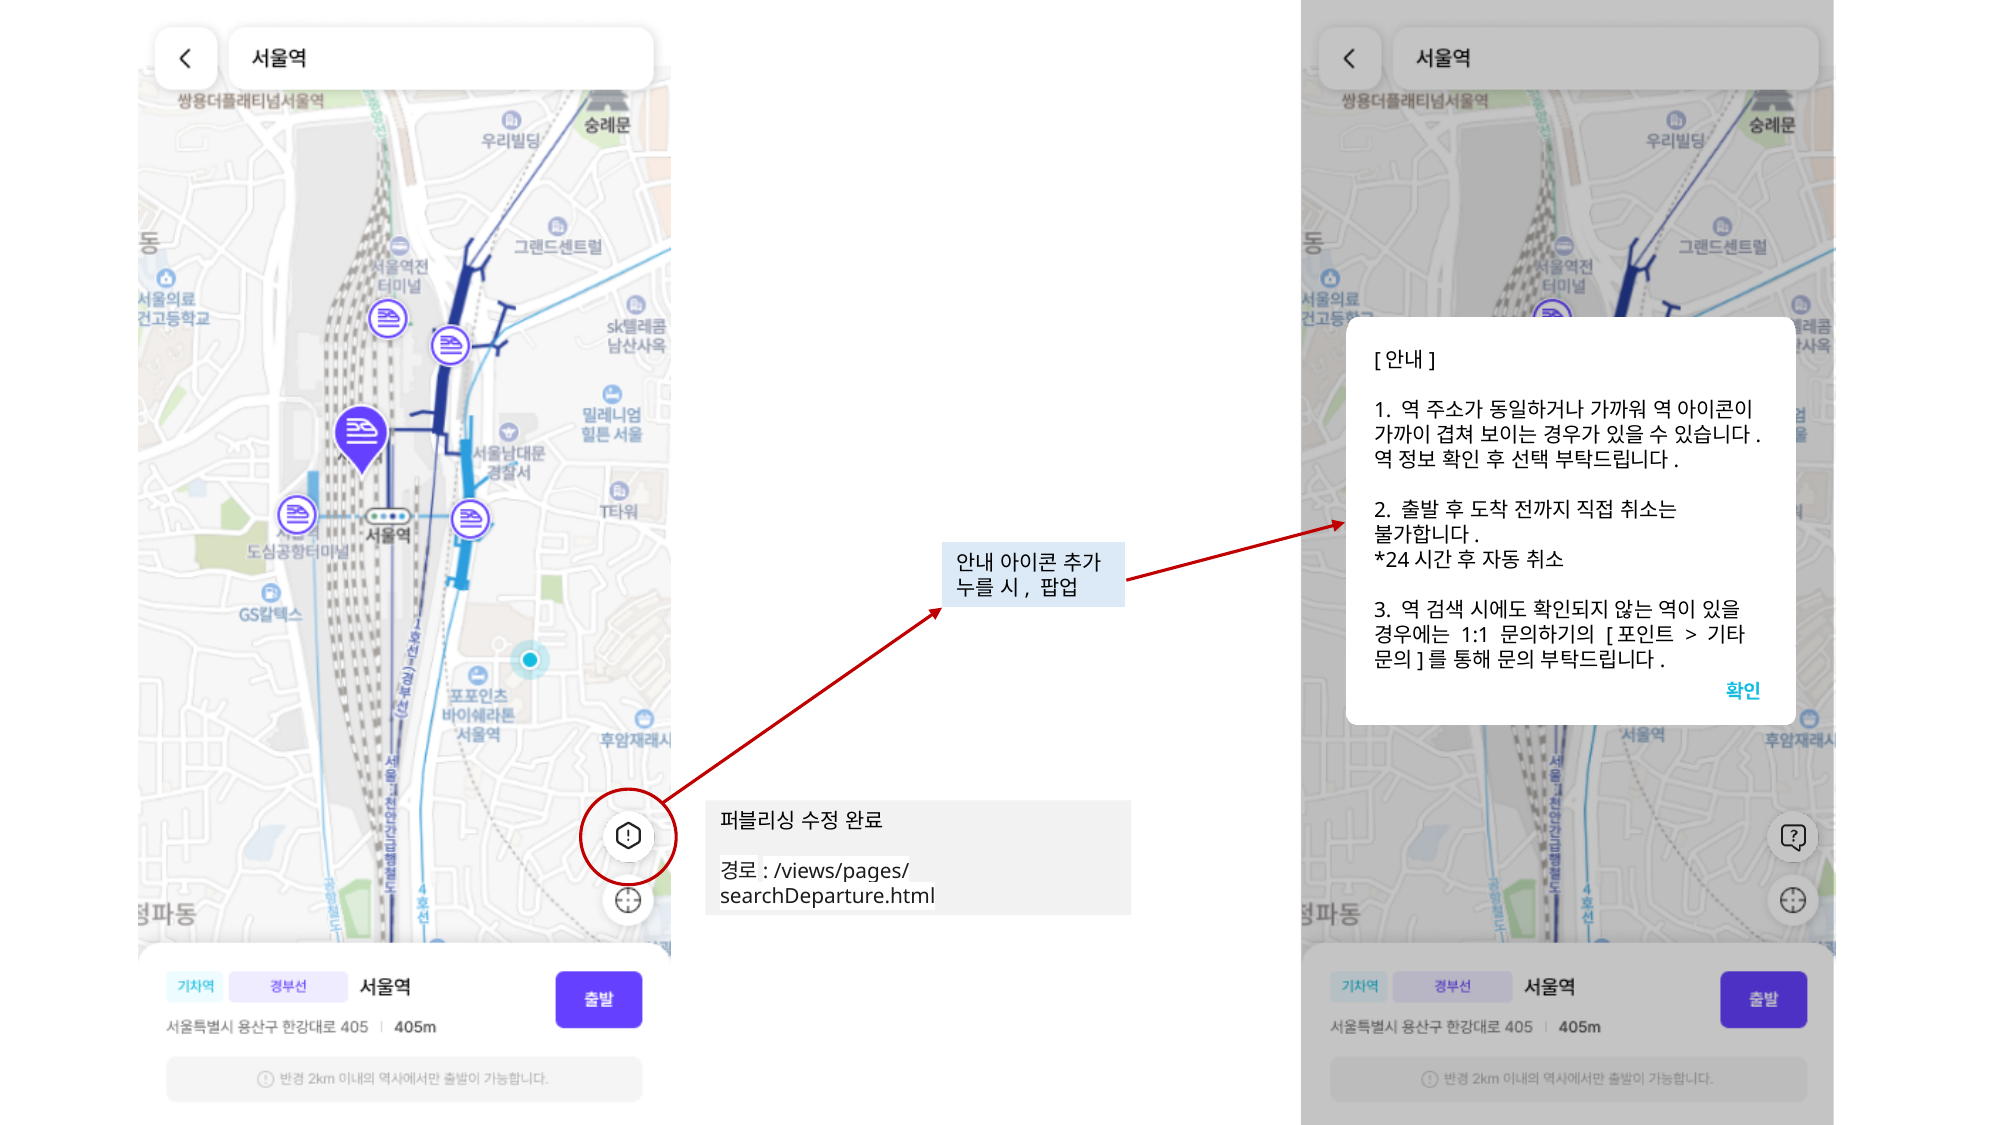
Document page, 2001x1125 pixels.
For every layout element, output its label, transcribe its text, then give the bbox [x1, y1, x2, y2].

text_box 퍼블리싱 수정 완료 경로: /views/pages/searchDeparture.html [705, 800, 1132, 916]
text_box [672, 813, 678, 861]
picture [1301, 0, 1836, 1125]
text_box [1345, 317, 1797, 725]
text_box 안내 아이콘 추가 누를 시, 팝업 [941, 542, 1125, 607]
picture [137, 0, 672, 1125]
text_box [661, 607, 943, 804]
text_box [1125, 521, 1346, 581]
